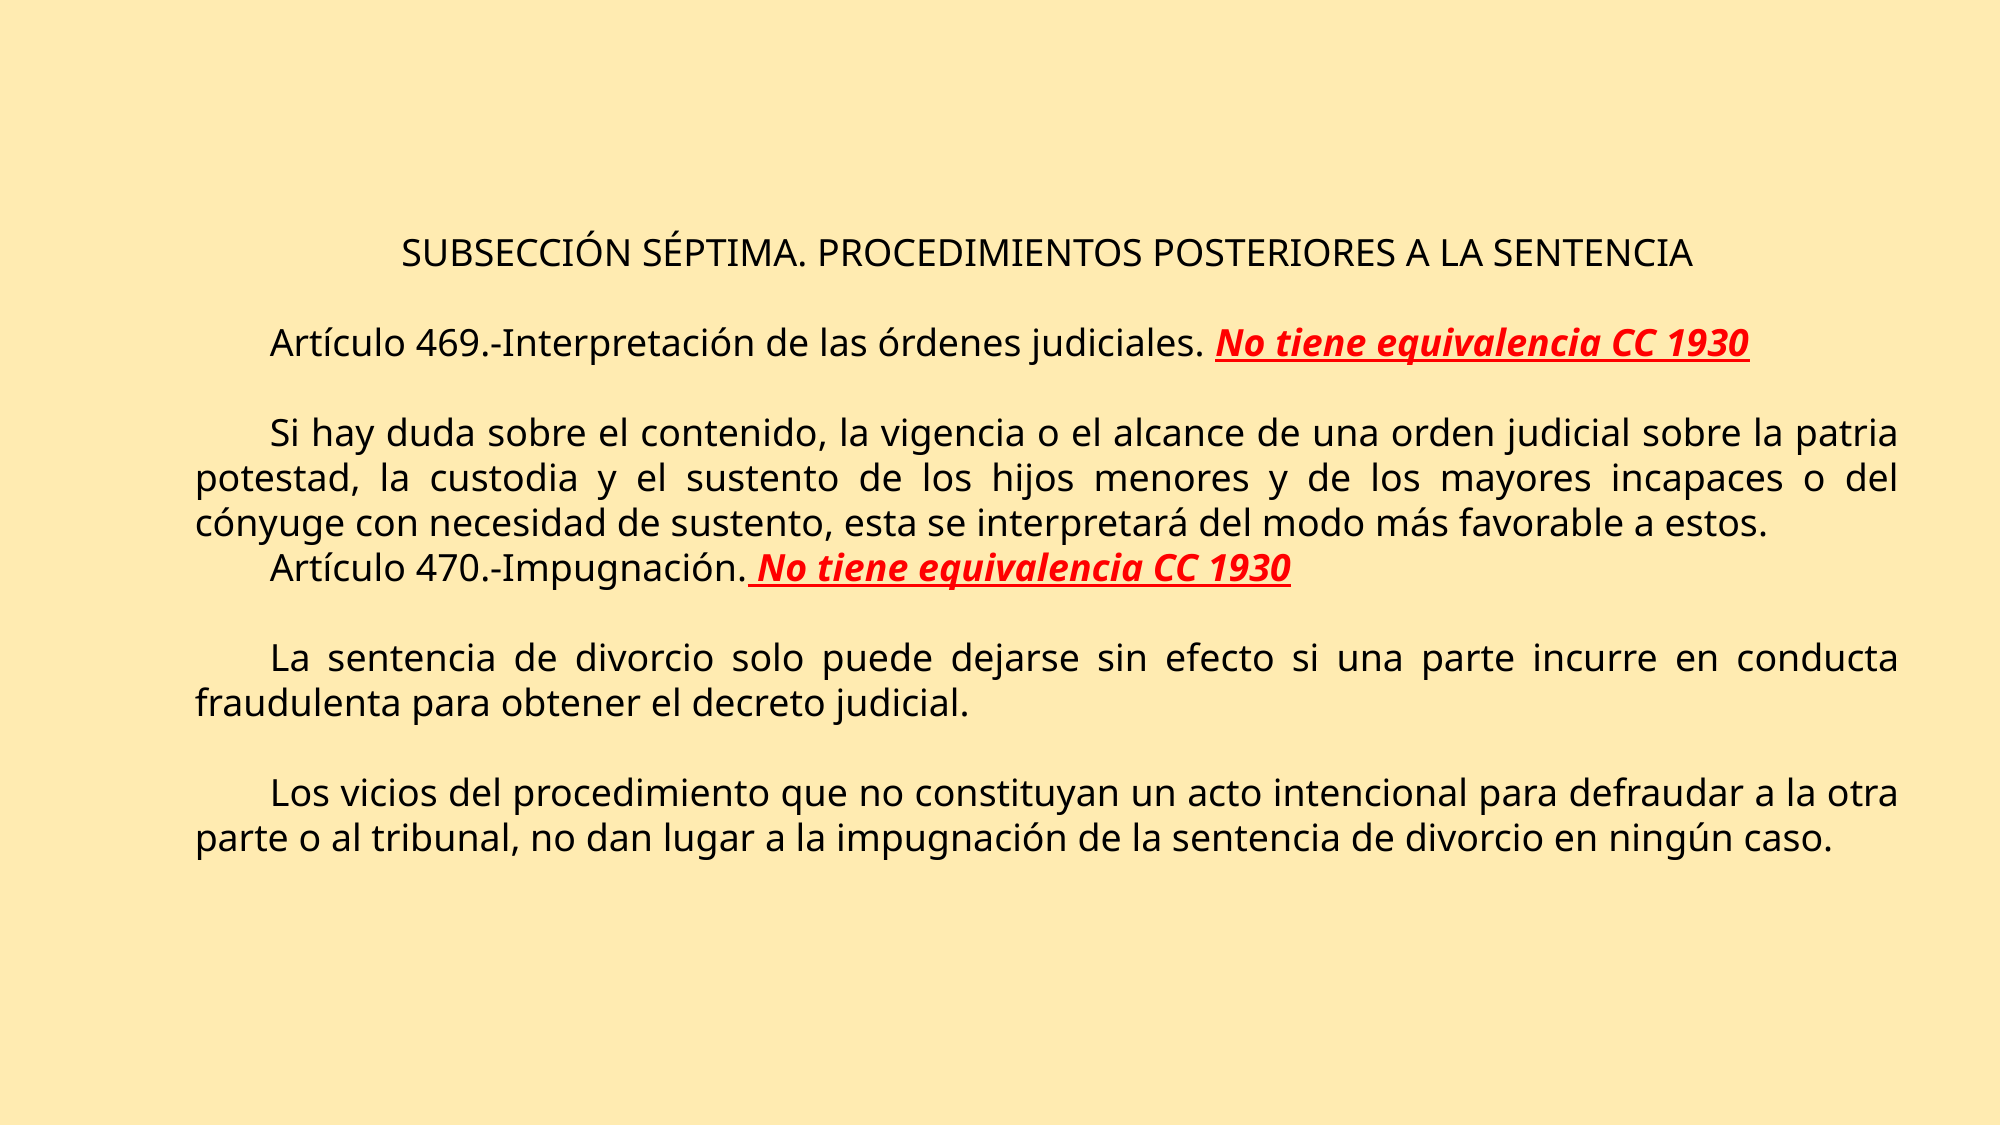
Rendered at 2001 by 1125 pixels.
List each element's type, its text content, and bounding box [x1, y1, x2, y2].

text_box SUBSECCIÓN SÉPTIMA. PROCEDIMIENTOS POSTERIORES A LA SENTENCIA Artículo 469.-Interpretación de las órdenes judiciales. No tiene equivalencia CC 1930 Si hay duda sobre el contenido, la vigencia o el alcance de una orden judicial sobre la patria potestad, la custodia y el sustento de los hijos menores y de los mayores incapaces o del cónyuge con necesidad de sustento, esta se interpretará del modo más favorable a estos. Artículo 470.-Impugnación. No tiene equivalencia CC 1930 La sentencia de divorcio solo puede dejarse sin efecto si una parte incurre en conducta fraudulenta para obtener el decreto judicial. Los vicios del procedimiento que no constituyan un acto intencional para defraudar a la otra parte o al tribunal, no dan lugar a la impugnación de la sentencia de divorcio en ningún caso. [179, 221, 1916, 867]
